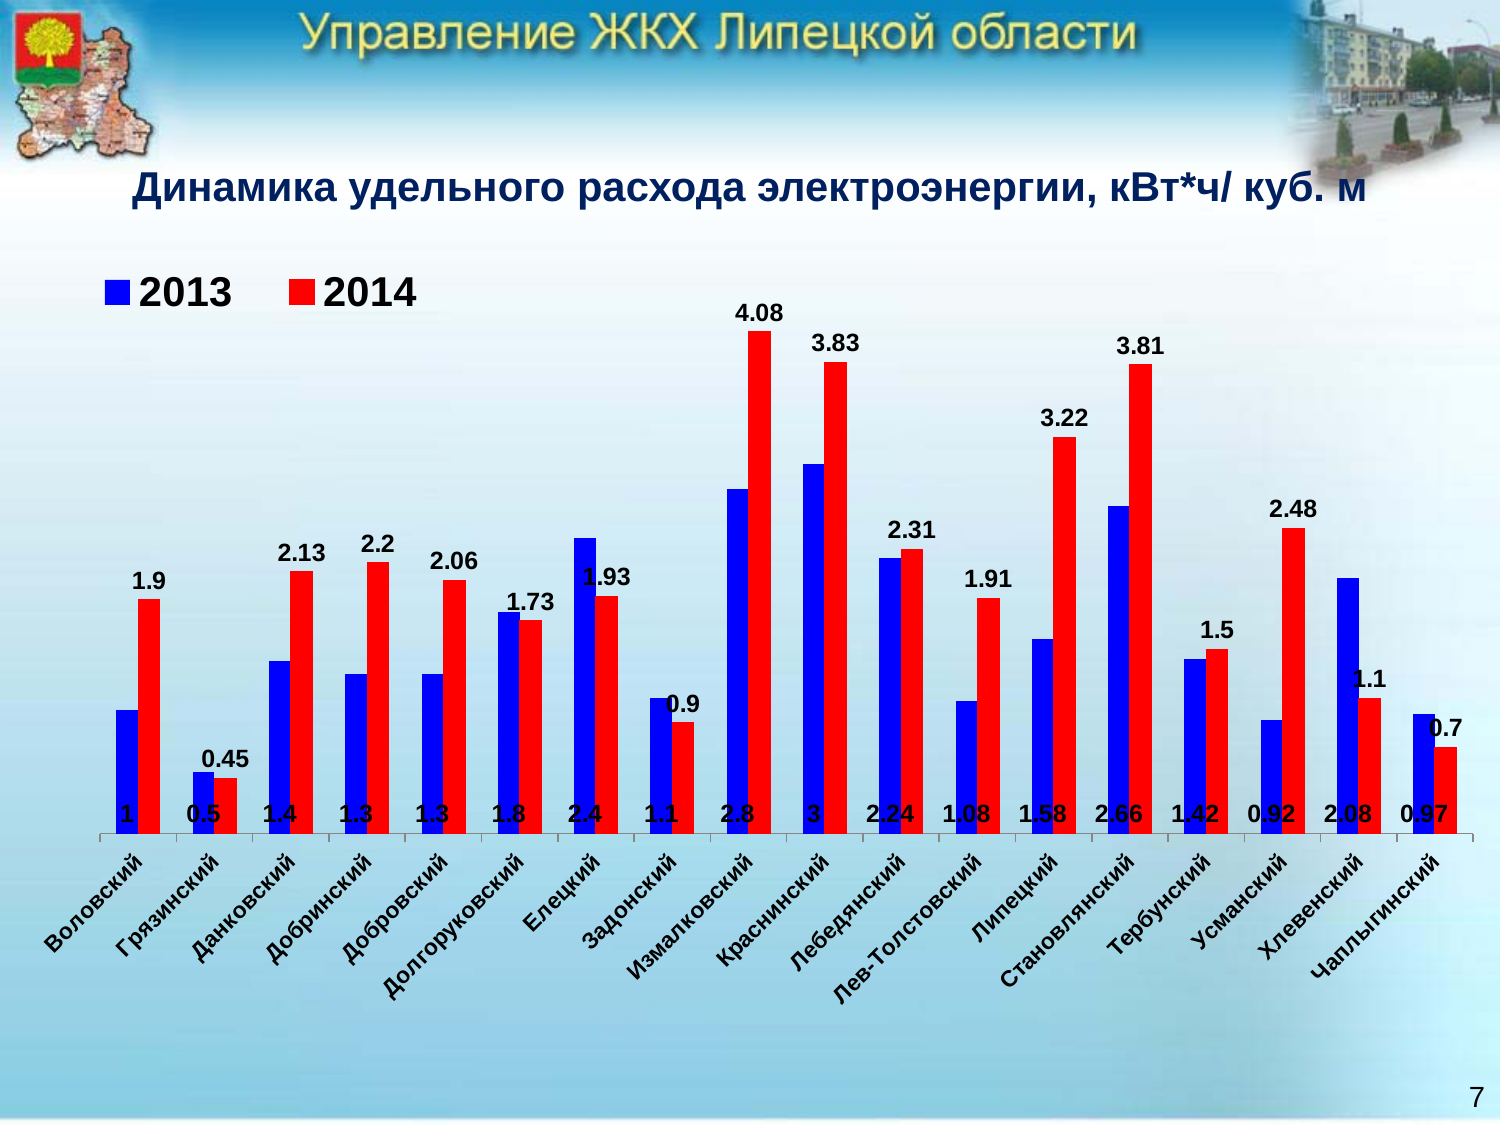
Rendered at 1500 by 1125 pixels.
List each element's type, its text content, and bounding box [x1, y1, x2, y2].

title Динамика удельного расхода электроэнергии, кВт*ч/ куб. м [75, 101, 1425, 253]
slide_number 7 [1149, 1070, 1500, 1125]
chart [29, 255, 1475, 1047]
picture [0, 0, 1500, 1125]
